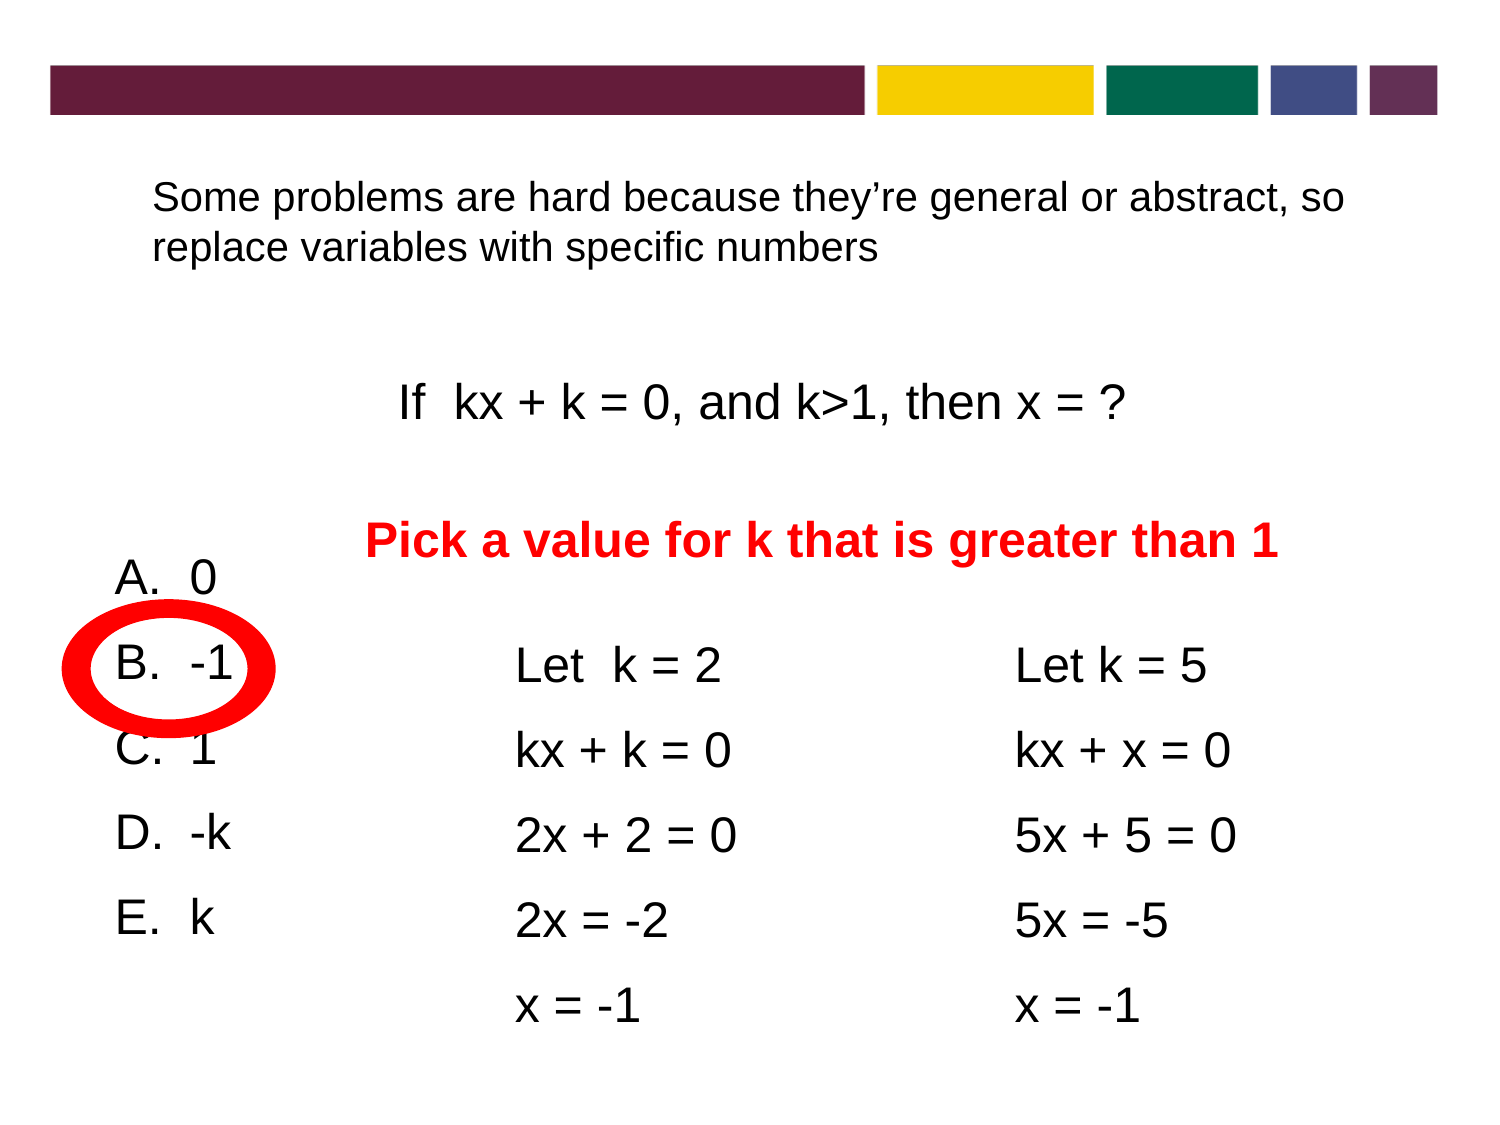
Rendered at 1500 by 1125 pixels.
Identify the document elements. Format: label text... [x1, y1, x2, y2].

text_box Let k = 5 kx + x = 0 5x + 5 = 0 5x = -5 x = -1 [999, 624, 1438, 1040]
picture [37, 49, 1438, 116]
text_box 0 -1 1 -k k [99, 537, 400, 953]
text_box Some problems are hard because they’re general or abstract, so replace variables with specific numbers [137, 162, 1413, 278]
text_box [89, 618, 248, 720]
text_box If kx + k = 0, and k>1, then x = ? [274, 362, 1250, 438]
text_box [62, 599, 275, 738]
text_box Pick a value for k that is greater than 1 [349, 499, 1388, 575]
text_box Let k = 2 kx + k = 0 2x + 2 = 0 2x = -2 x = -1 [499, 624, 800, 1040]
